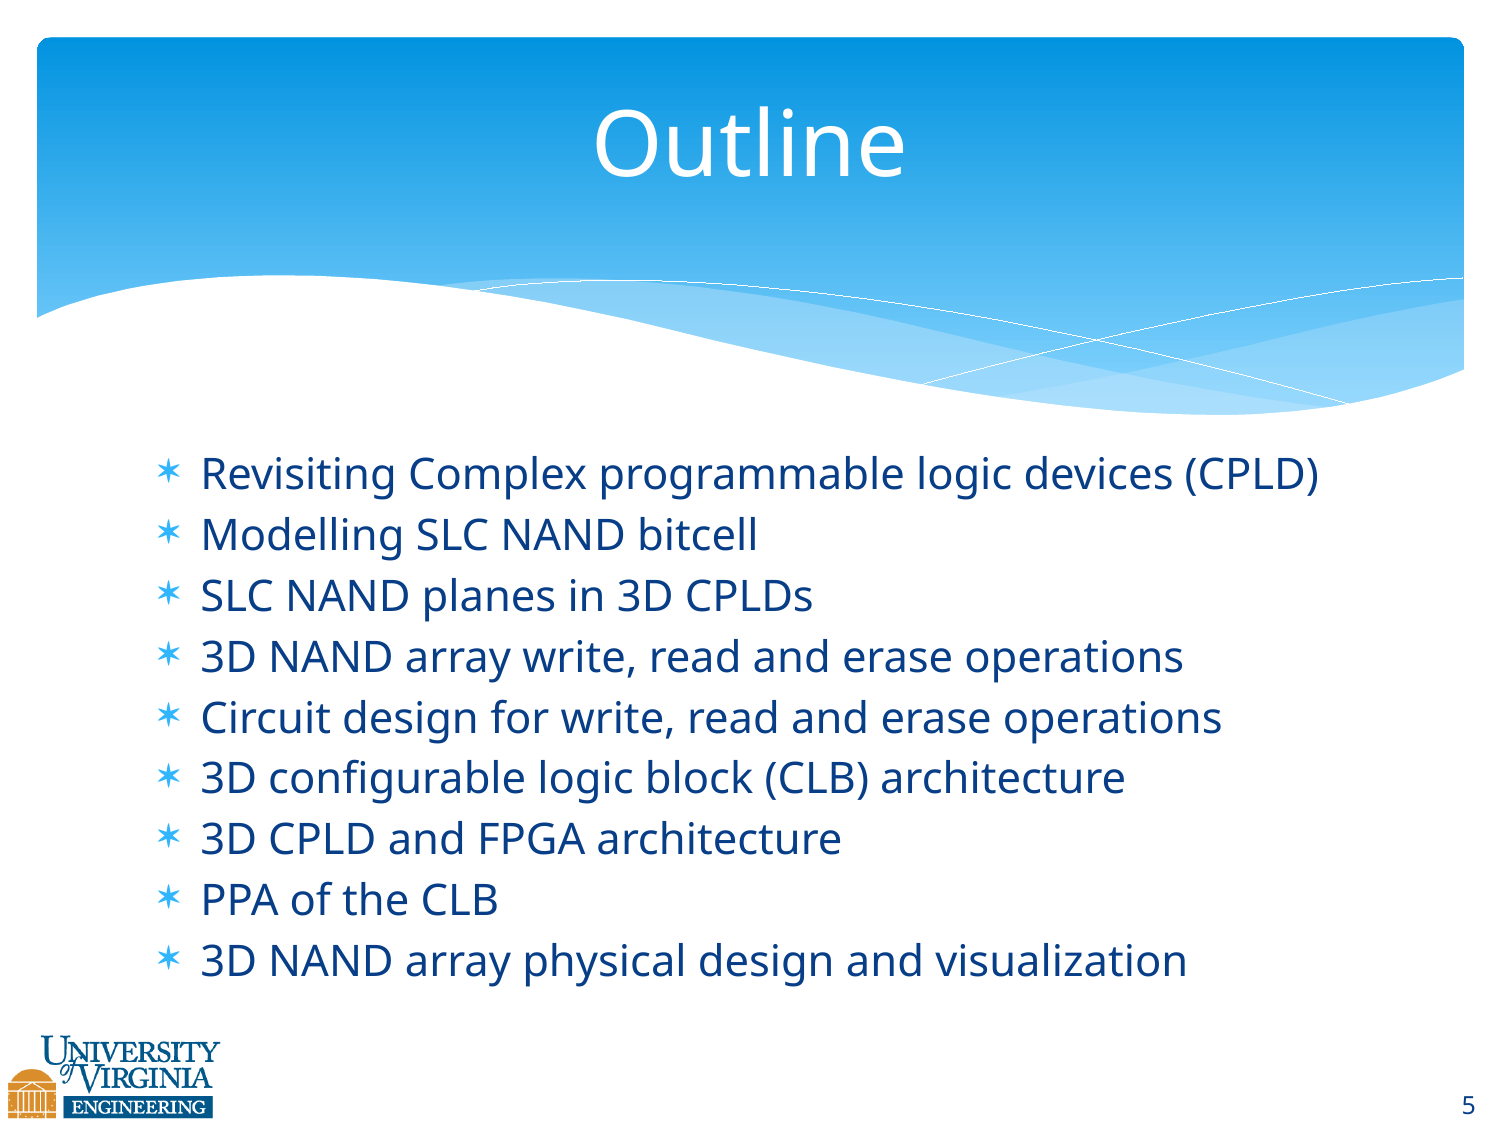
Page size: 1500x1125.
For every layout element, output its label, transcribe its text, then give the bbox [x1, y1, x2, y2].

list Revisiting Complex programmable logic devices (CPLD) Modelling SLC NAND bitcell SLC NAND planes in 3D CPLDs 3D NAND array write, read and erase operations Circuit design for write, read and erase operations 3D configurable logic block (CLB) architecture 3D CPLD and FPGA architecture PPA of the CLB 3D NAND array physical design and visualization [143, 438, 1359, 1005]
slide_number 5 [1437, 1087, 1500, 1125]
title Outline [75, 37, 1425, 243]
picture [0, 1030, 225, 1125]
